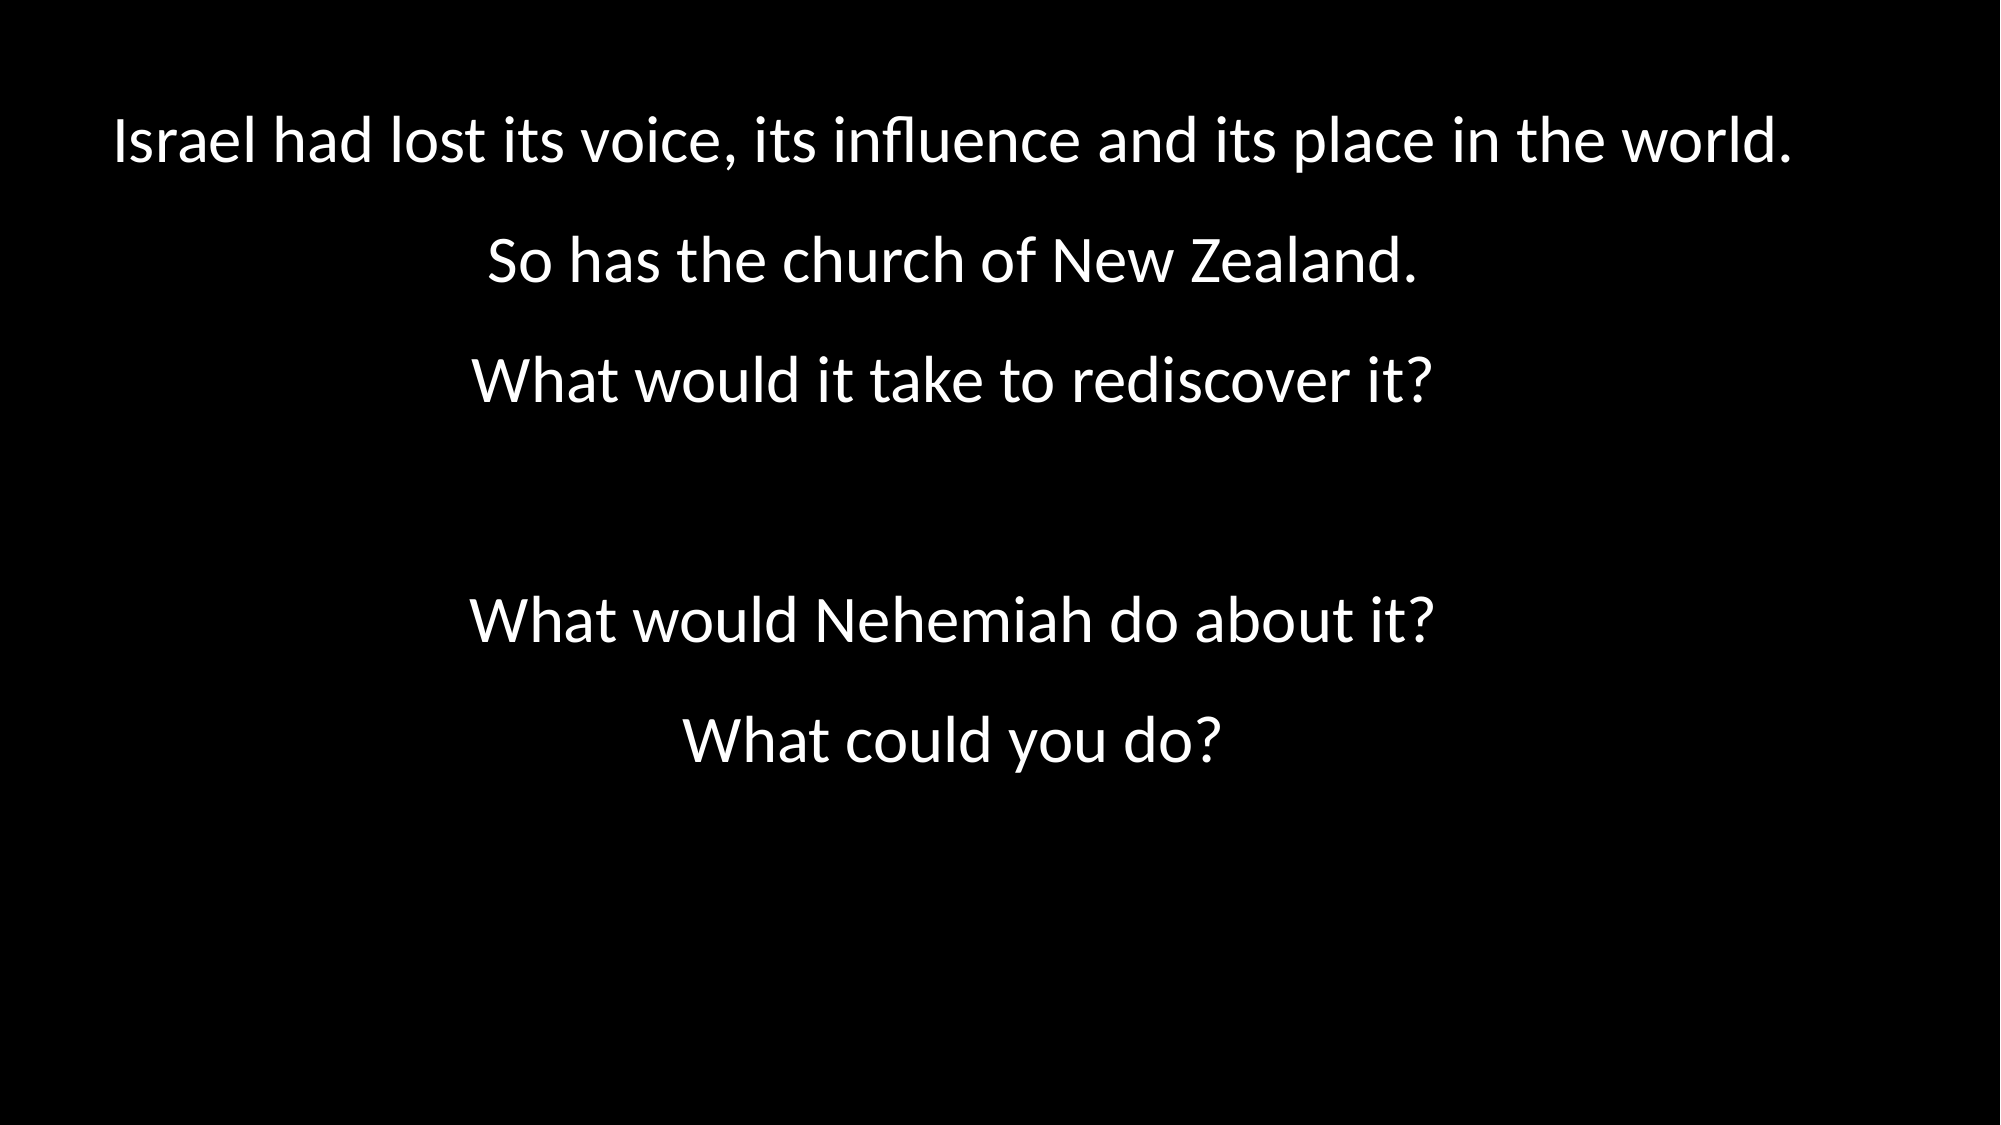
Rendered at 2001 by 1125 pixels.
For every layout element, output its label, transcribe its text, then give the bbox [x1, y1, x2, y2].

text_box Israel had lost its voice, its influence and its place in the world. So has the church of New Zealand. What would it take to rediscover it? What would Nehemiah do about it? What could you do? [76, 48, 1831, 783]
